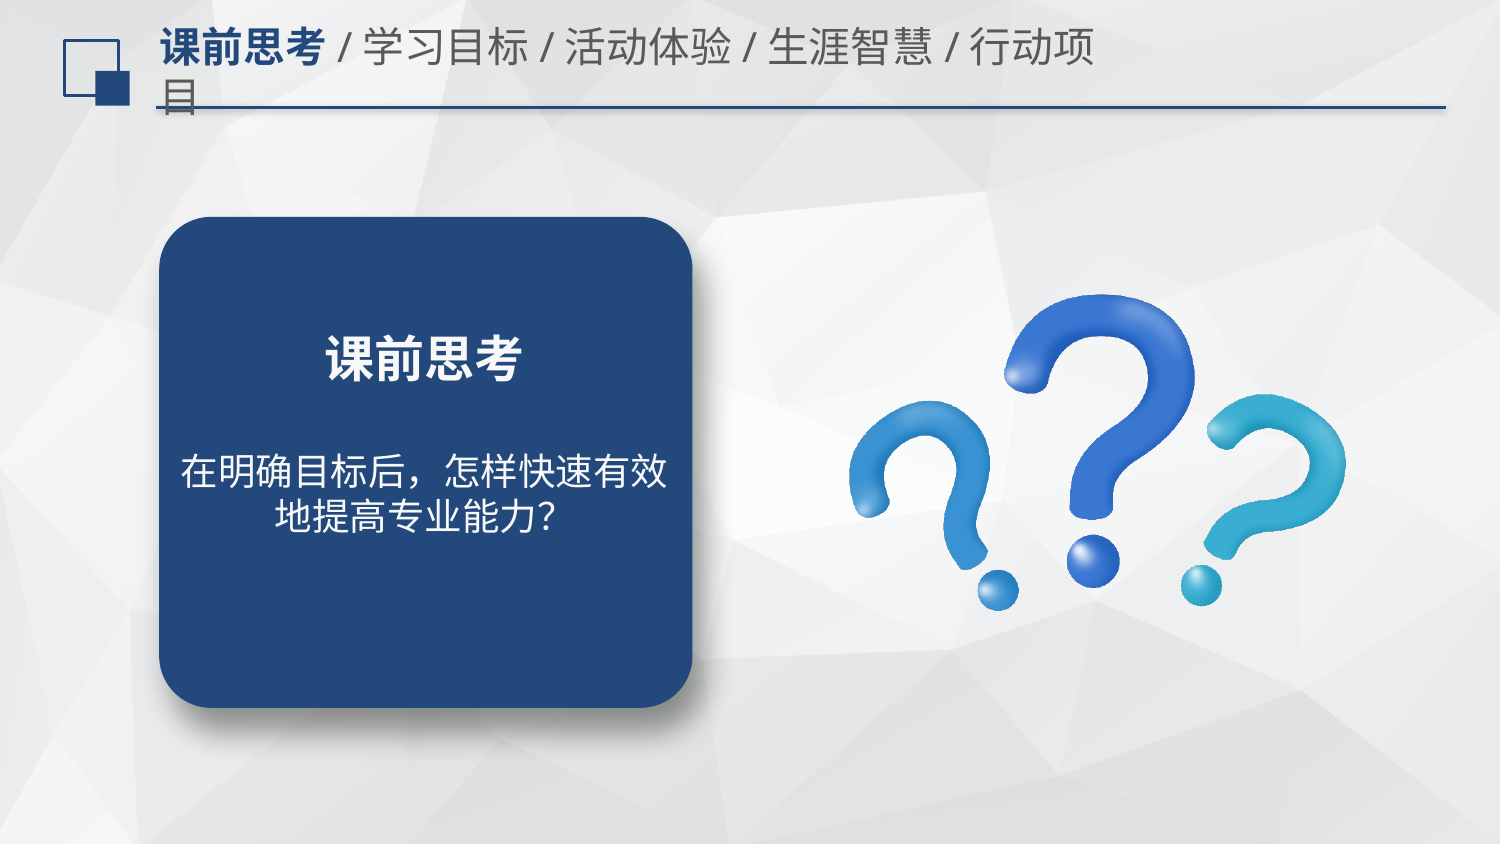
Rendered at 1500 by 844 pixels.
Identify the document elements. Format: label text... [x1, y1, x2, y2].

text_box [159, 216, 693, 708]
picture [0, 0, 1500, 844]
text_box 课前思考 在明确目标后，怎样快速有效地提高专业能力？ [164, 319, 685, 663]
title 课前思考/学习目标/活动体验/生涯智慧/行动项目 [148, 43, 1117, 99]
